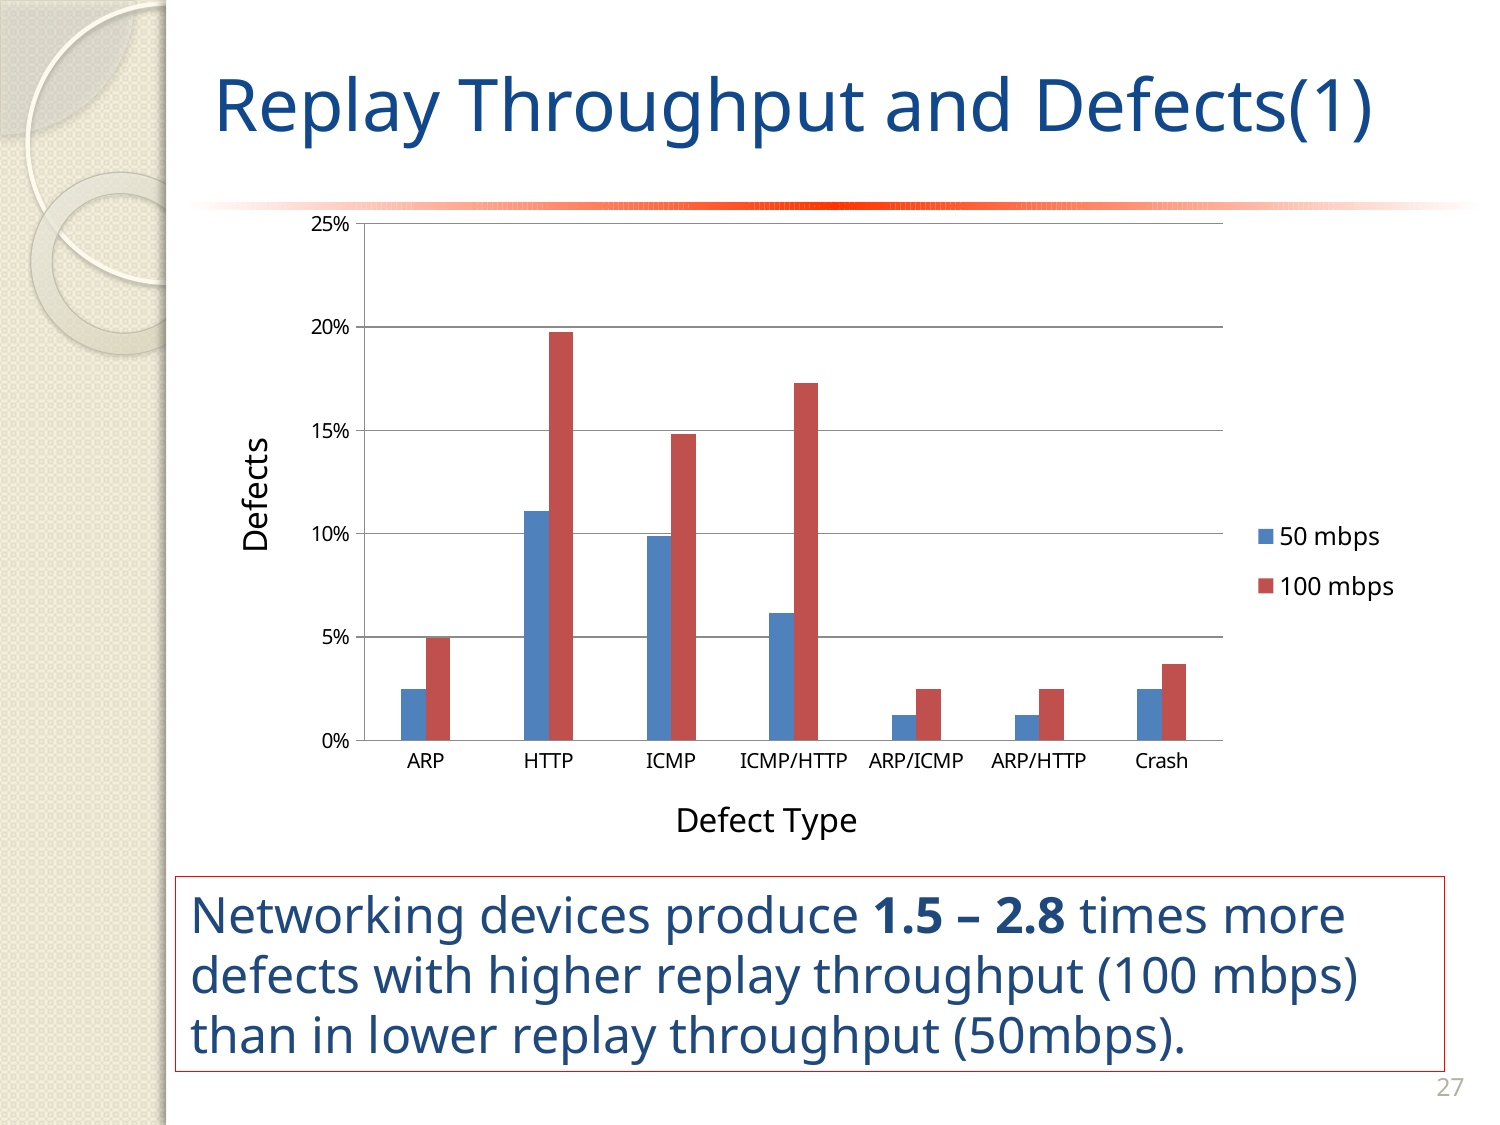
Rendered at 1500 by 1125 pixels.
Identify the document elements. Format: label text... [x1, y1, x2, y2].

chart [195, 195, 1414, 877]
slide_number 27 [1413, 1034, 1488, 1113]
title Replay Throughput and Defects(1) [198, 8, 1394, 192]
text_box Networking devices produce 1.5 – 2.8 times more defects with higher replay throughput (100 mbps) than in lower replay throughput (50mbps). [175, 876, 1445, 1072]
